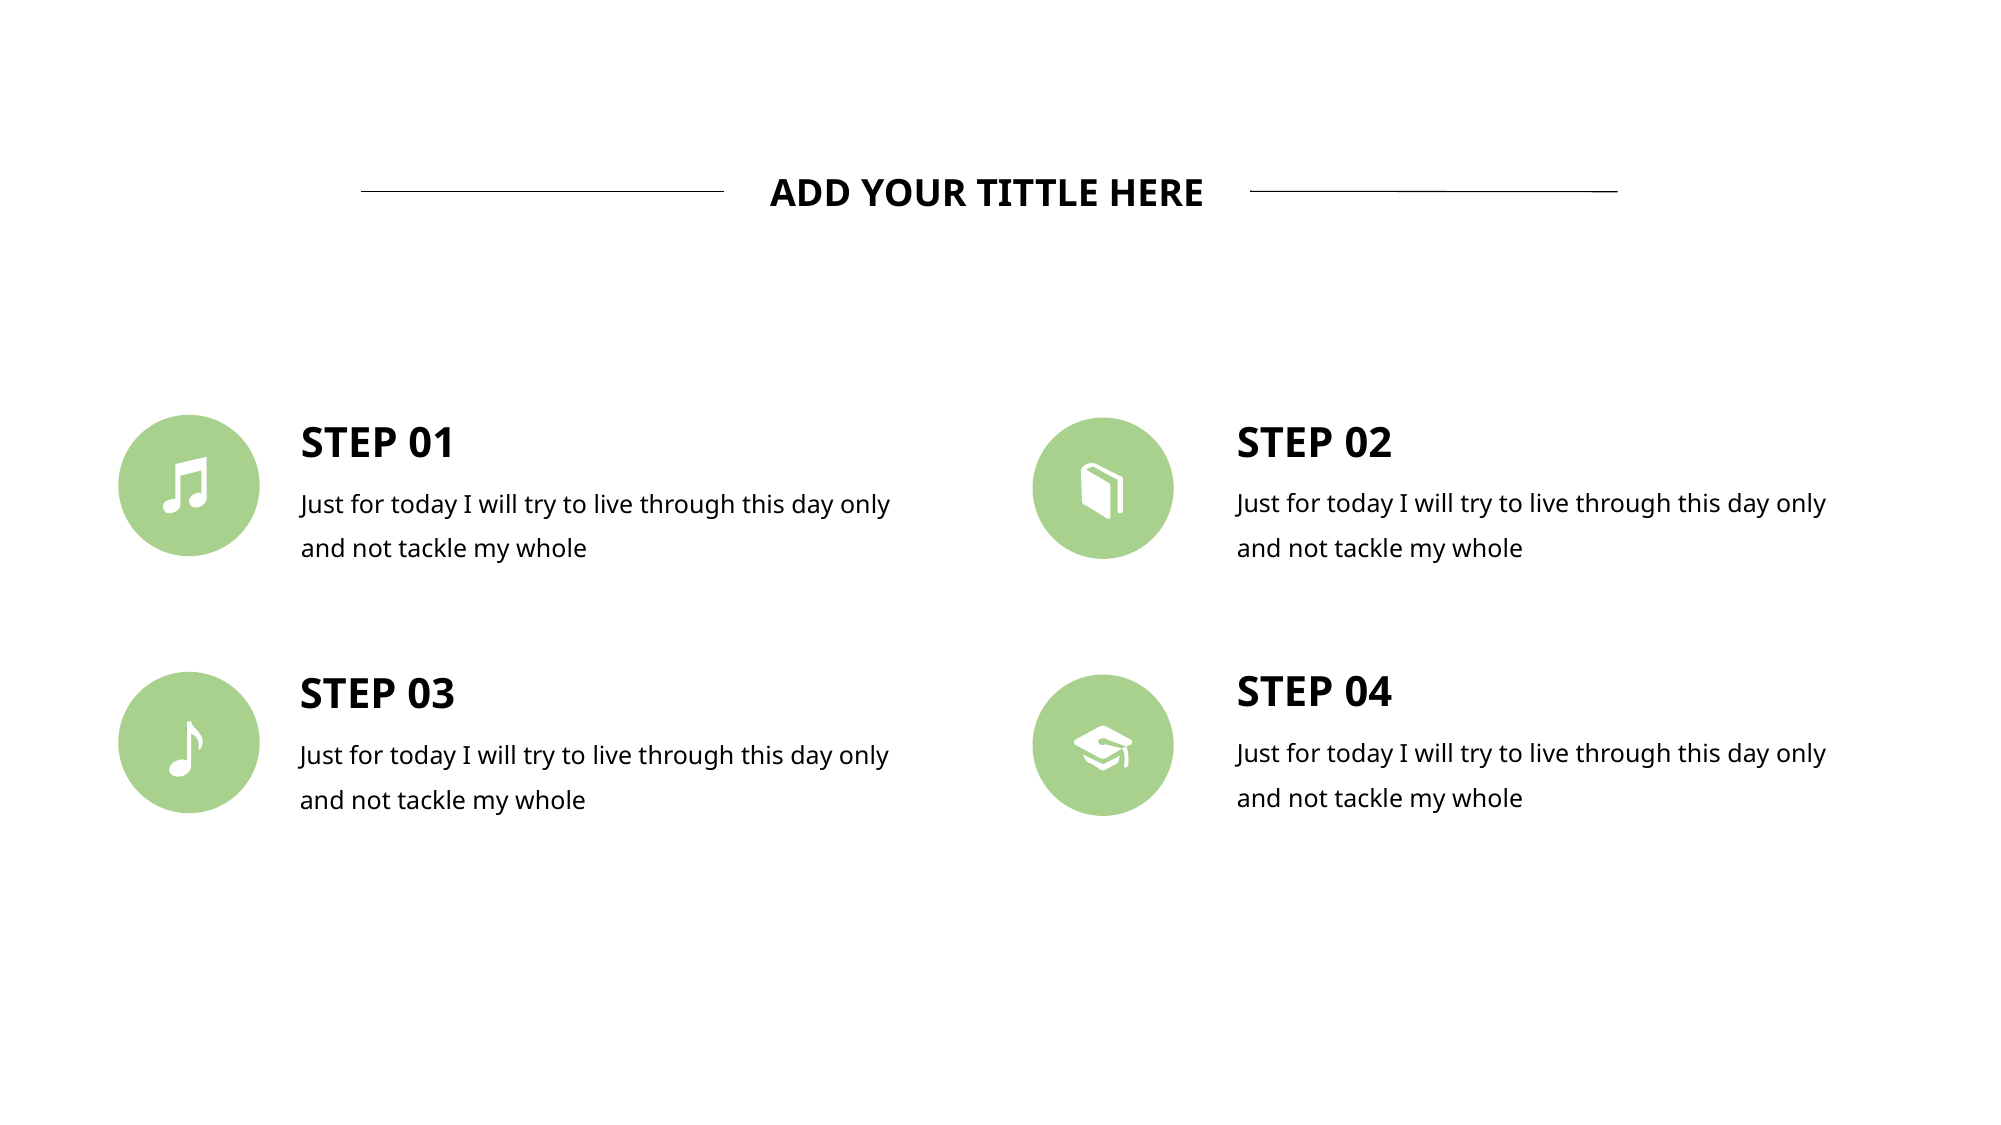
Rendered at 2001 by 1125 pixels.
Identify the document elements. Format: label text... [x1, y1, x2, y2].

text_box STEP 02 [1222, 407, 1683, 465]
text_box Just for today I will try to live through this day only and not tackle my whole [1222, 714, 1887, 820]
text_box [162, 456, 207, 514]
text_box ADD YOUR TITTLE HERE [724, 161, 1251, 222]
text_box [118, 414, 260, 557]
text_box [1080, 462, 1123, 519]
text_box [118, 671, 260, 814]
text_box STEP 01 [286, 408, 746, 465]
text_box STEP 03 [284, 659, 745, 717]
text_box [169, 721, 203, 777]
text_box [1032, 417, 1174, 559]
text_box Just for today I will try to live through this day only and not tackle my whole [284, 717, 950, 822]
text_box Just for today I will try to live through this day only and not tackle my whole [286, 465, 951, 571]
text_box [1083, 754, 1120, 771]
text_box STEP 04 [1222, 657, 1683, 714]
text_box [1032, 674, 1174, 816]
text_box Just for today I will try to live through this day only and not tackle my whole [1222, 465, 1887, 571]
text_box [1073, 725, 1133, 768]
